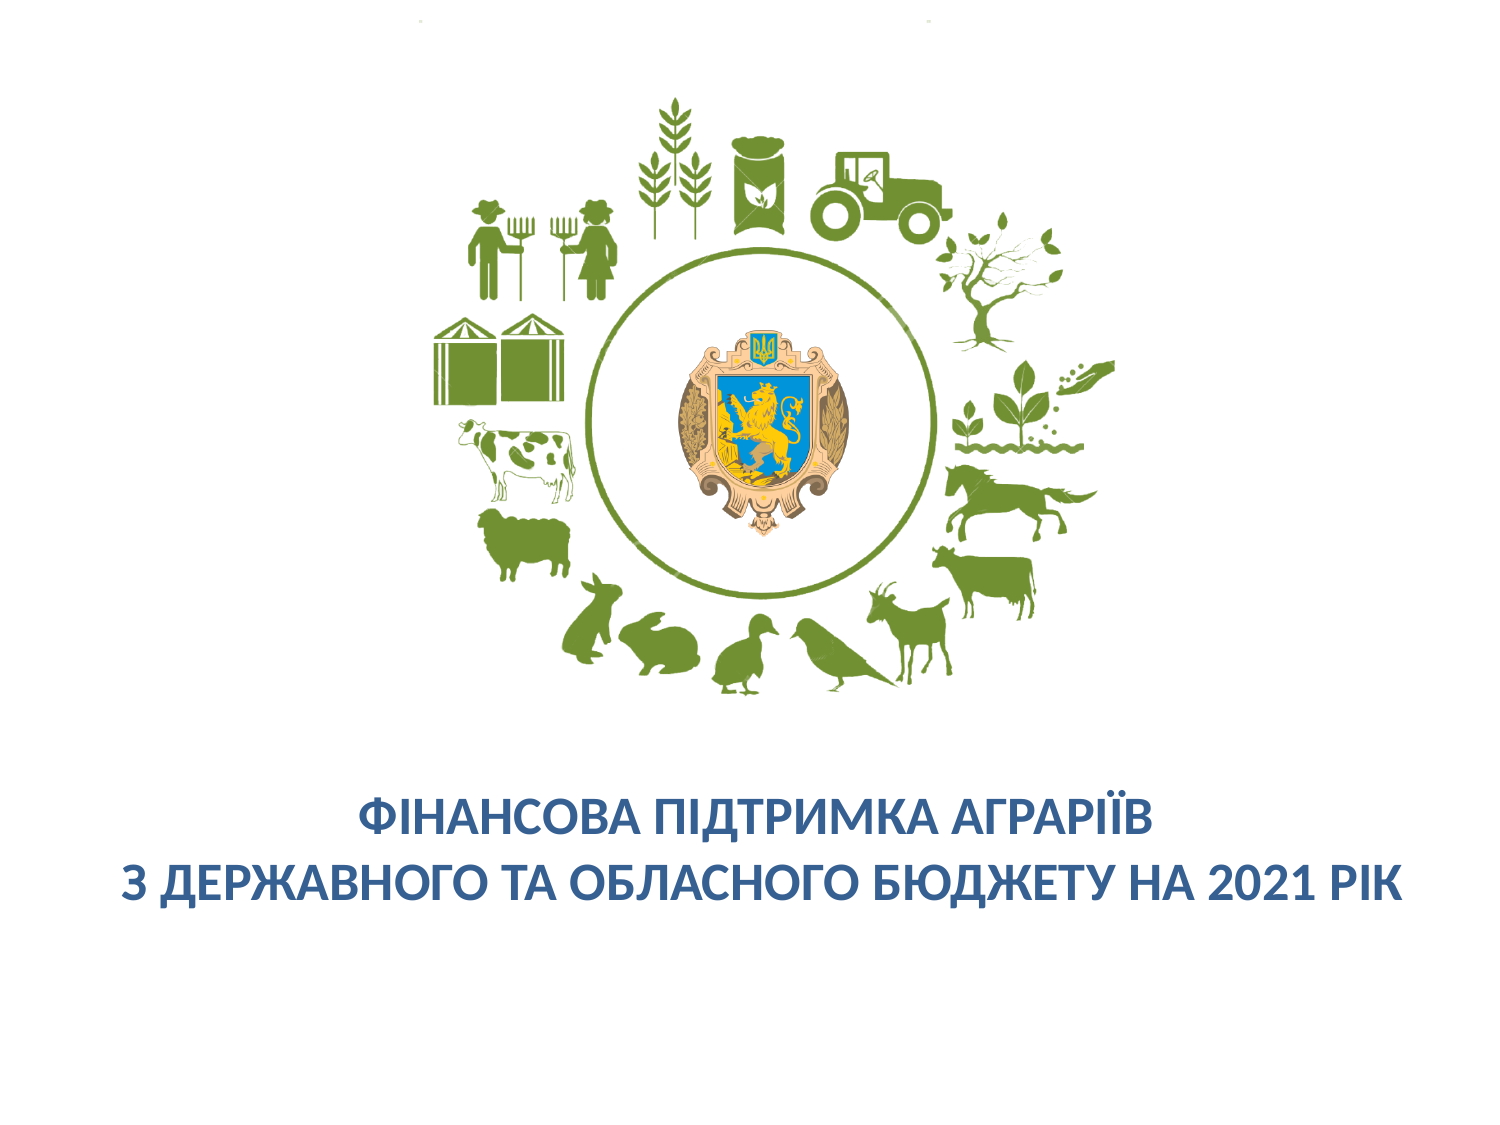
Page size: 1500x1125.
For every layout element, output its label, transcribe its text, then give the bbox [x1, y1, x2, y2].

text_box ФІНАНСОВА ПІДТРИМКА АГРАРІЇВ З ДЕРЖАВНОГО ТА ОБЛАСНОГО БЮДЖЕТУ НА 2021 РІК [60, 773, 1467, 919]
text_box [141, 36, 1358, 864]
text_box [118, 19, 1335, 847]
